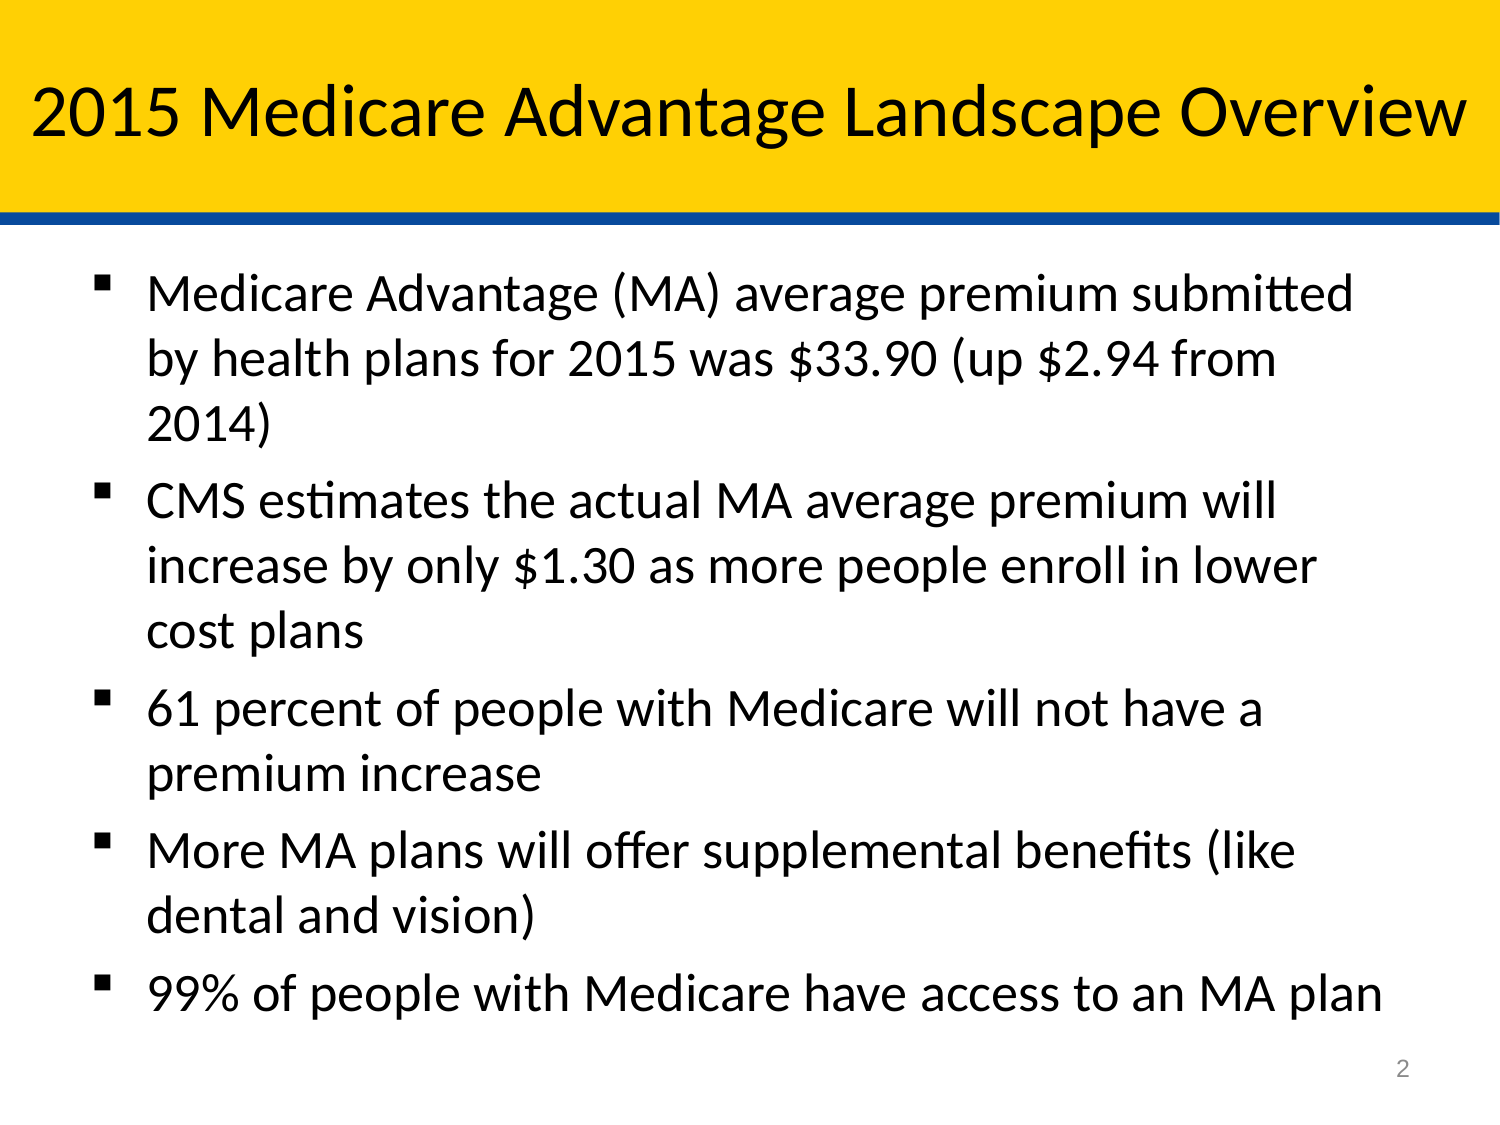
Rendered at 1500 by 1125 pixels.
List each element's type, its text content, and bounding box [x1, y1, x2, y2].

list Medicare Advantage (MA) average premium submitted by health plans for 2015 was $33.90 (up $2.94 from 2014) CMS estimates the actual MA average premium will increase by only $1.30 as more people enroll in lower cost plans 61 percent of people with Medicare will not have a premium increase More MA plans will offer supplemental benefits (like dental and vision) 99% of people with Medicare have access to an MA plan [75, 249, 1425, 955]
title 2015 Medicare Advantage Landscape Overview [0, 0, 1500, 213]
